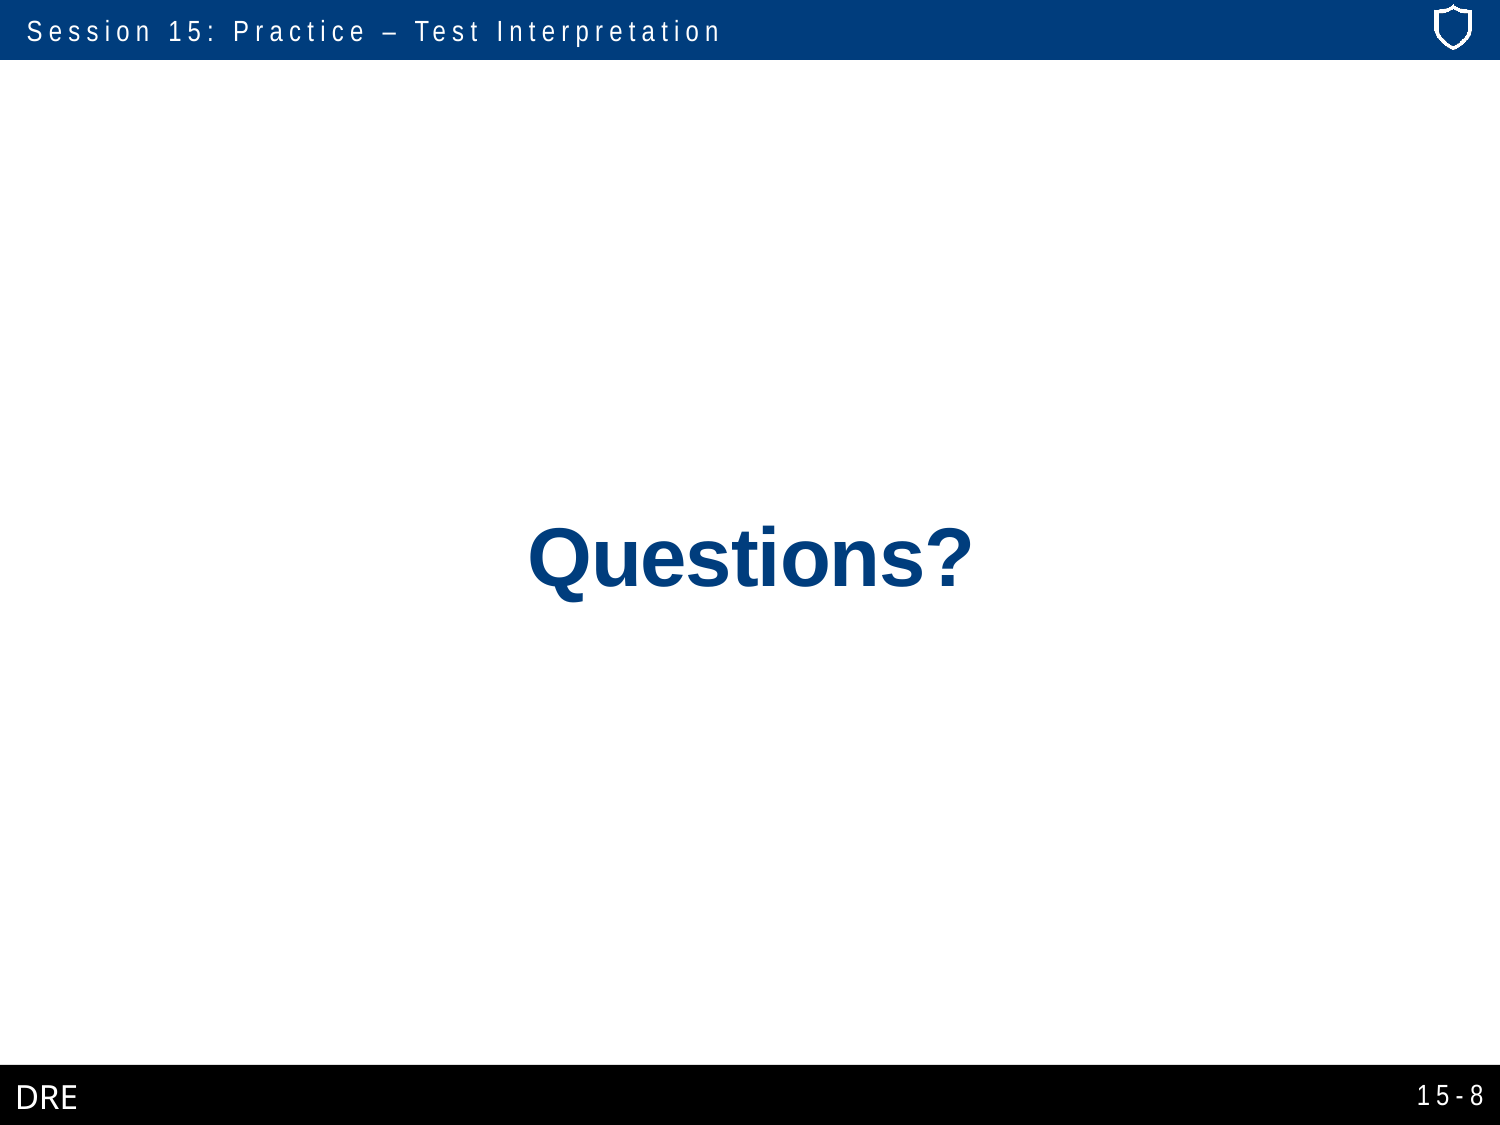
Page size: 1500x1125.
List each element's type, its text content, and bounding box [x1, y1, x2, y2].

picture [1434, 4, 1472, 50]
title Questions? [51, 305, 1452, 612]
slide_number 15-8 [1218, 1063, 1499, 1124]
